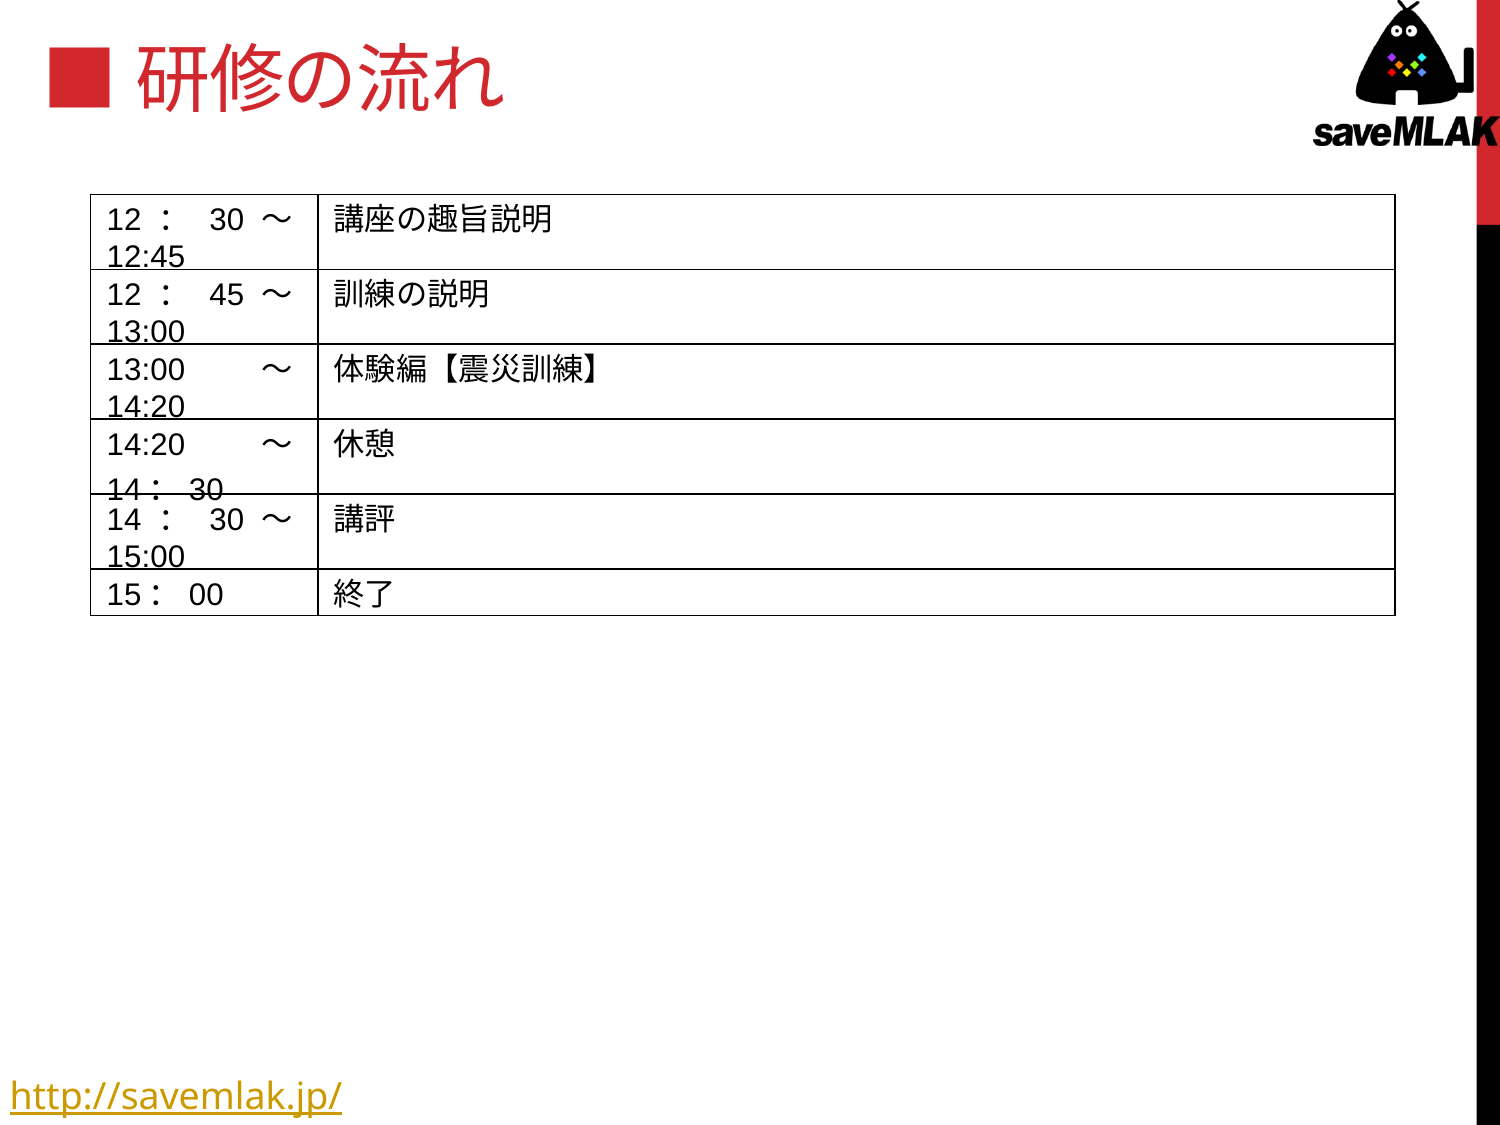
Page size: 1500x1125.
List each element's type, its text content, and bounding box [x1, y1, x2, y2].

table_header 12：30～12:45 [91, 195, 317, 269]
table_cell 14：30～15:00 [91, 495, 317, 568]
table_cell 休憩 [319, 420, 1394, 493]
picture [1313, 0, 1500, 146]
table_cell 12：45～13:00 [91, 270, 317, 343]
text_box http://savemlak.jp/ [0, 1064, 358, 1125]
table_cell 訓練の説明 [319, 270, 1394, 343]
title ■研修の流れ [27, 16, 978, 130]
table_cell 終了 [319, 570, 1394, 615]
table_cell 15：00 [91, 570, 317, 615]
table_cell 体験編【震災訓練】 [319, 345, 1394, 418]
table_header 講座の趣旨説明 [319, 195, 1394, 269]
table_cell 講評 [319, 495, 1394, 568]
table_cell 14:20～14：30 [91, 420, 317, 493]
table_cell 13:00～14:20 [91, 345, 317, 418]
